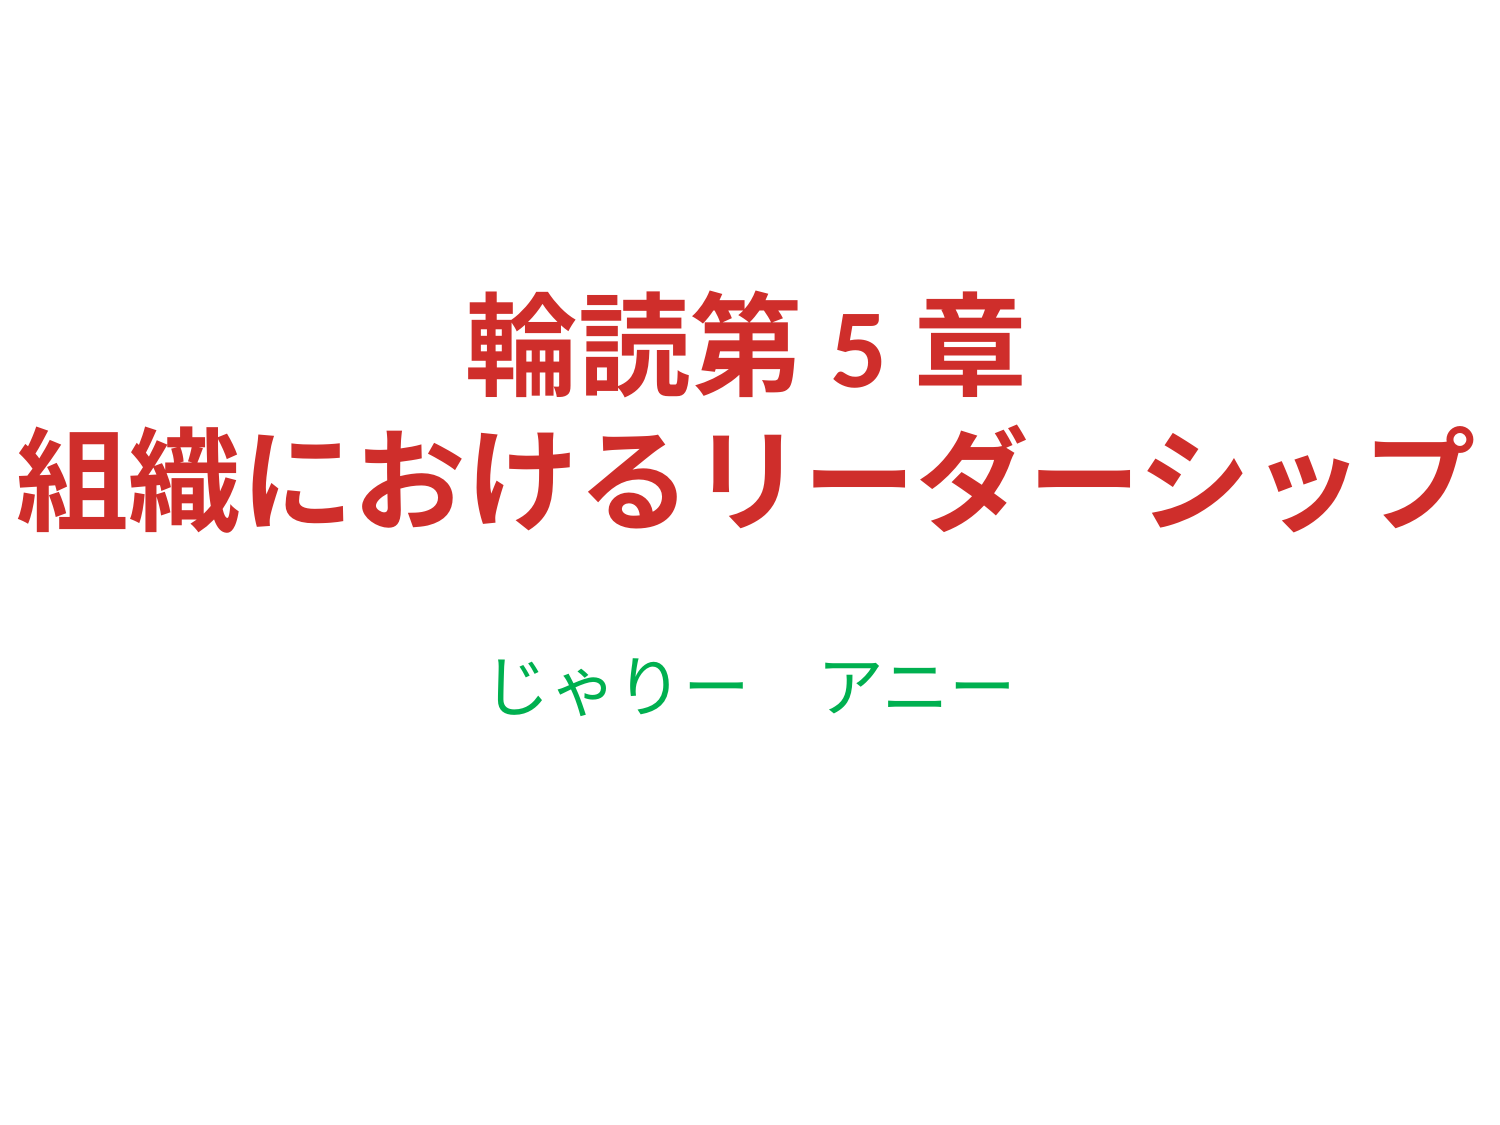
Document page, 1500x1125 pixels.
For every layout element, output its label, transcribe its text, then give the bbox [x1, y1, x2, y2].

text_box 輪読第5章 組織におけるリーダーシップ [1, 267, 1492, 553]
subtitle じゃりー アニー [225, 637, 1275, 925]
